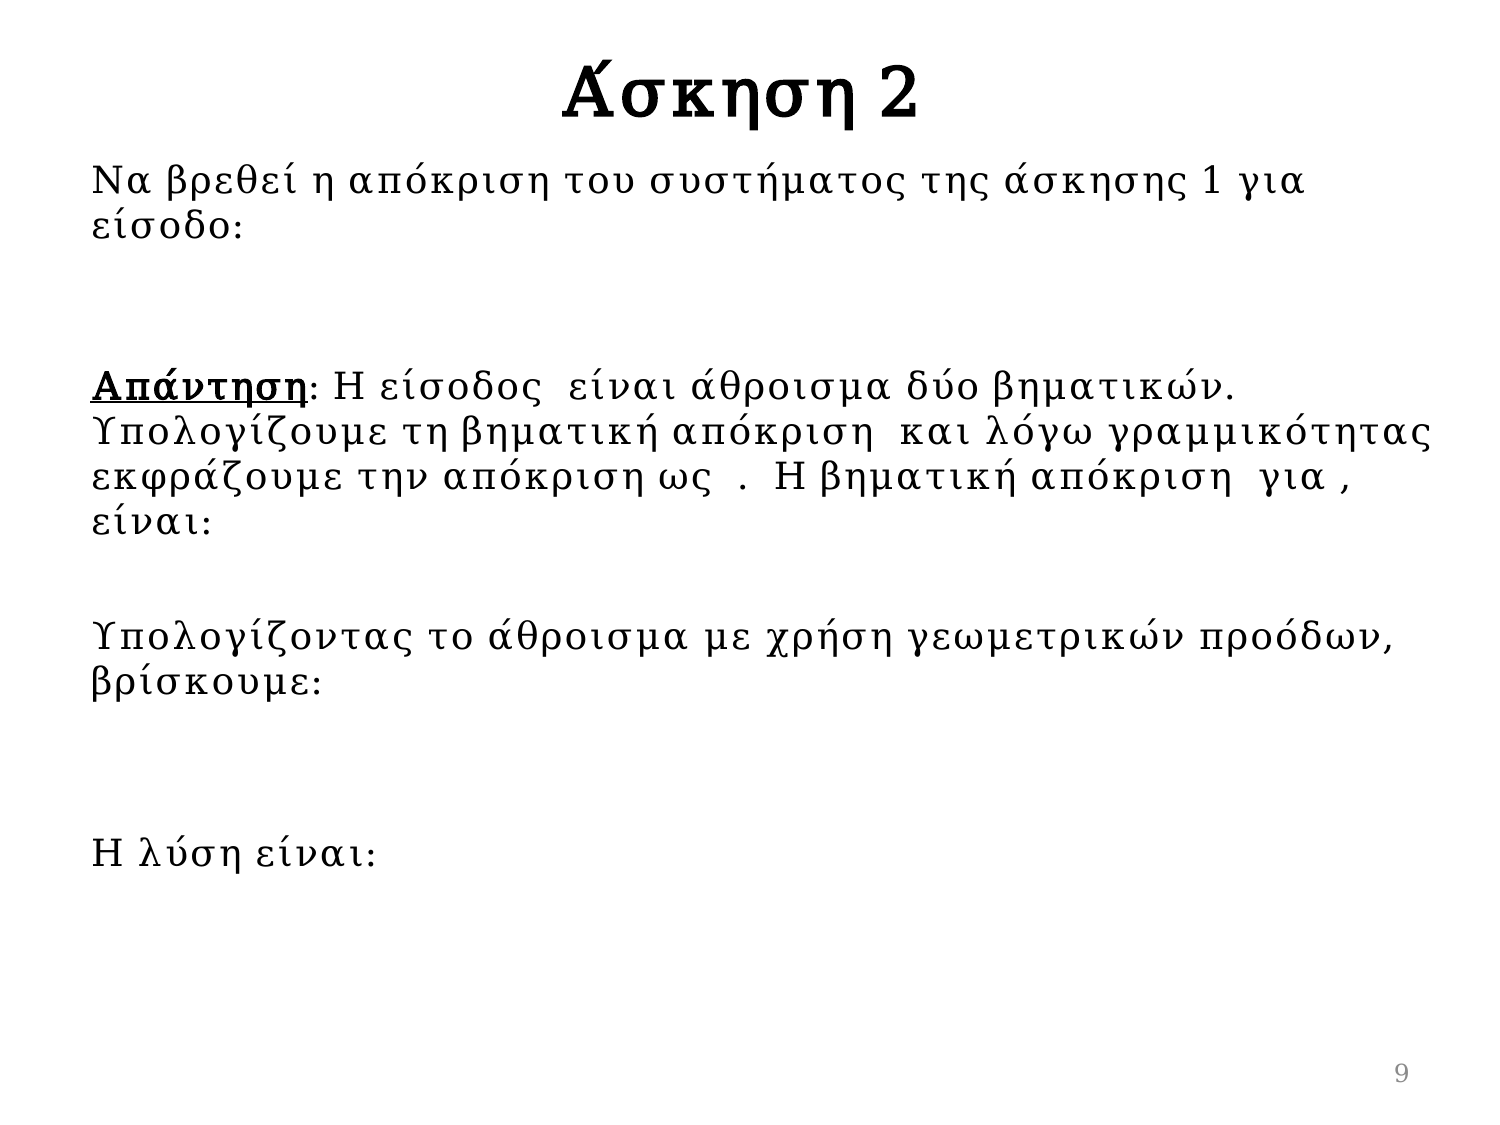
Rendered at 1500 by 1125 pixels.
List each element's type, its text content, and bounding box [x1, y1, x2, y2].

slide_number 9 [1222, 1042, 1425, 1103]
title Άσκηση 2 [75, 19, 1425, 159]
